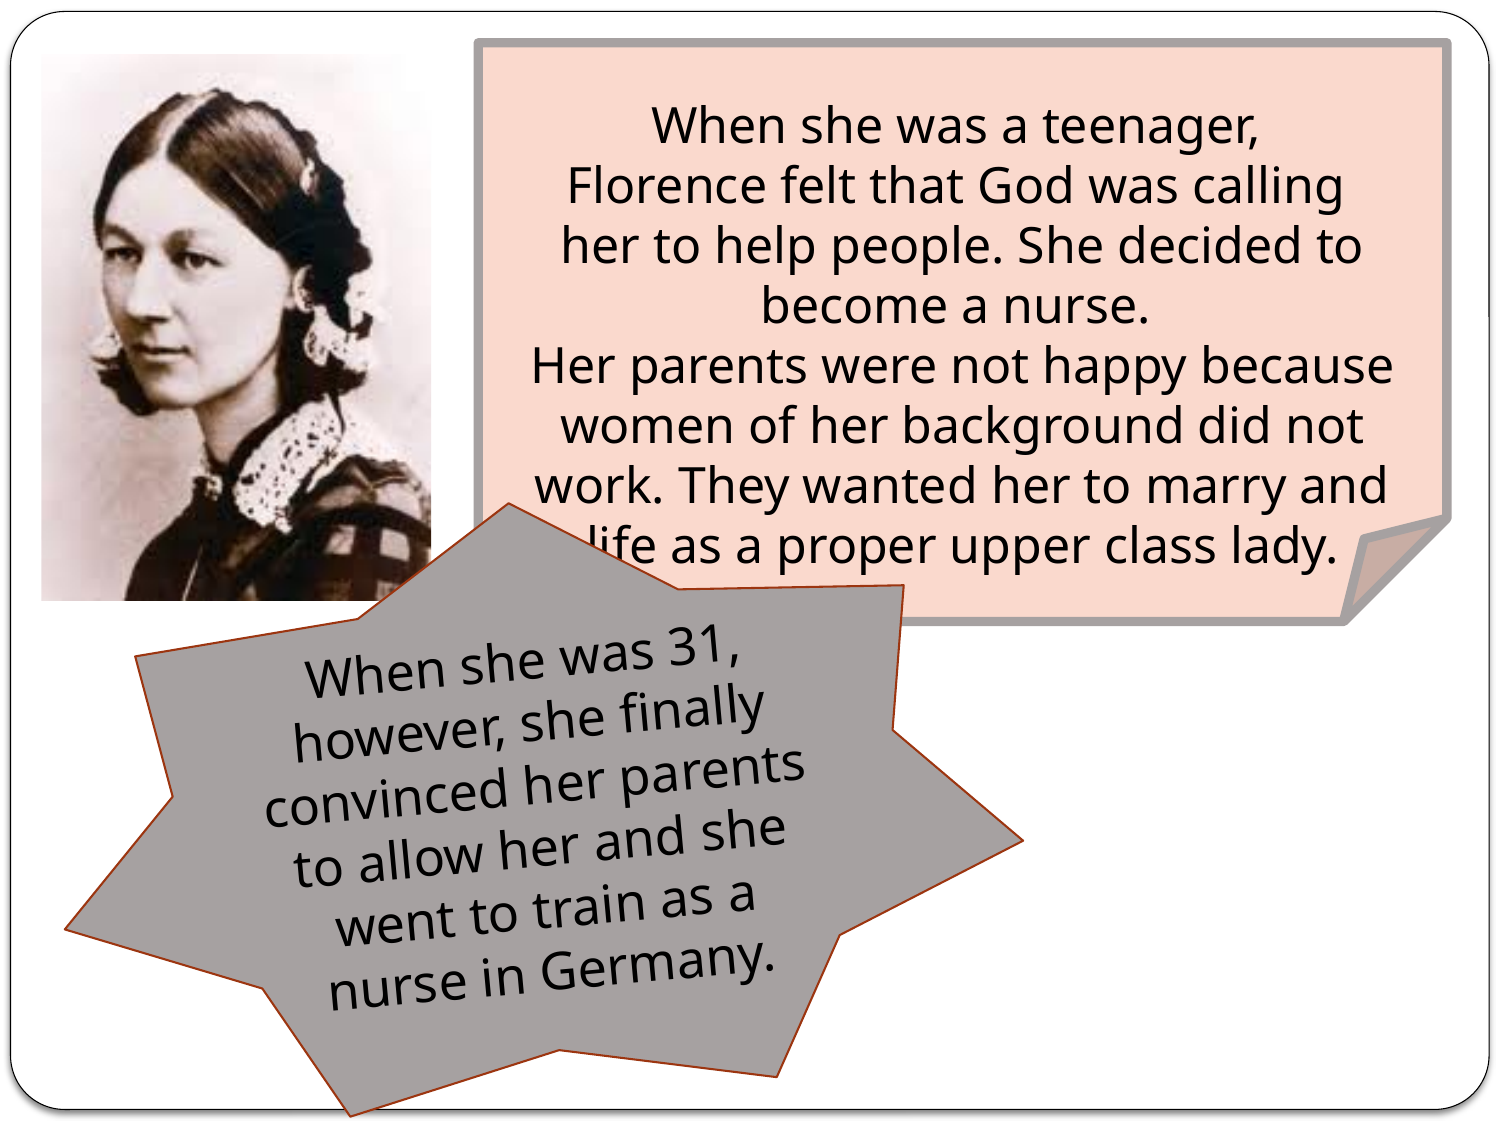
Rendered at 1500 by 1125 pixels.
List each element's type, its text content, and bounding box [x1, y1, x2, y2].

picture [41, 54, 432, 601]
text_box When she was 31, however, she finally convinced her parents to allow her and she went to train as a nurse in Germany. [63, 502, 1025, 1118]
text_box When she was a teenager, Florence felt that God was calling her to help people. She decided to become a nurse. Her parents were not happy because women of her background did not work. They wanted her to marry and life as a proper upper class lady. [477, 41, 1448, 623]
